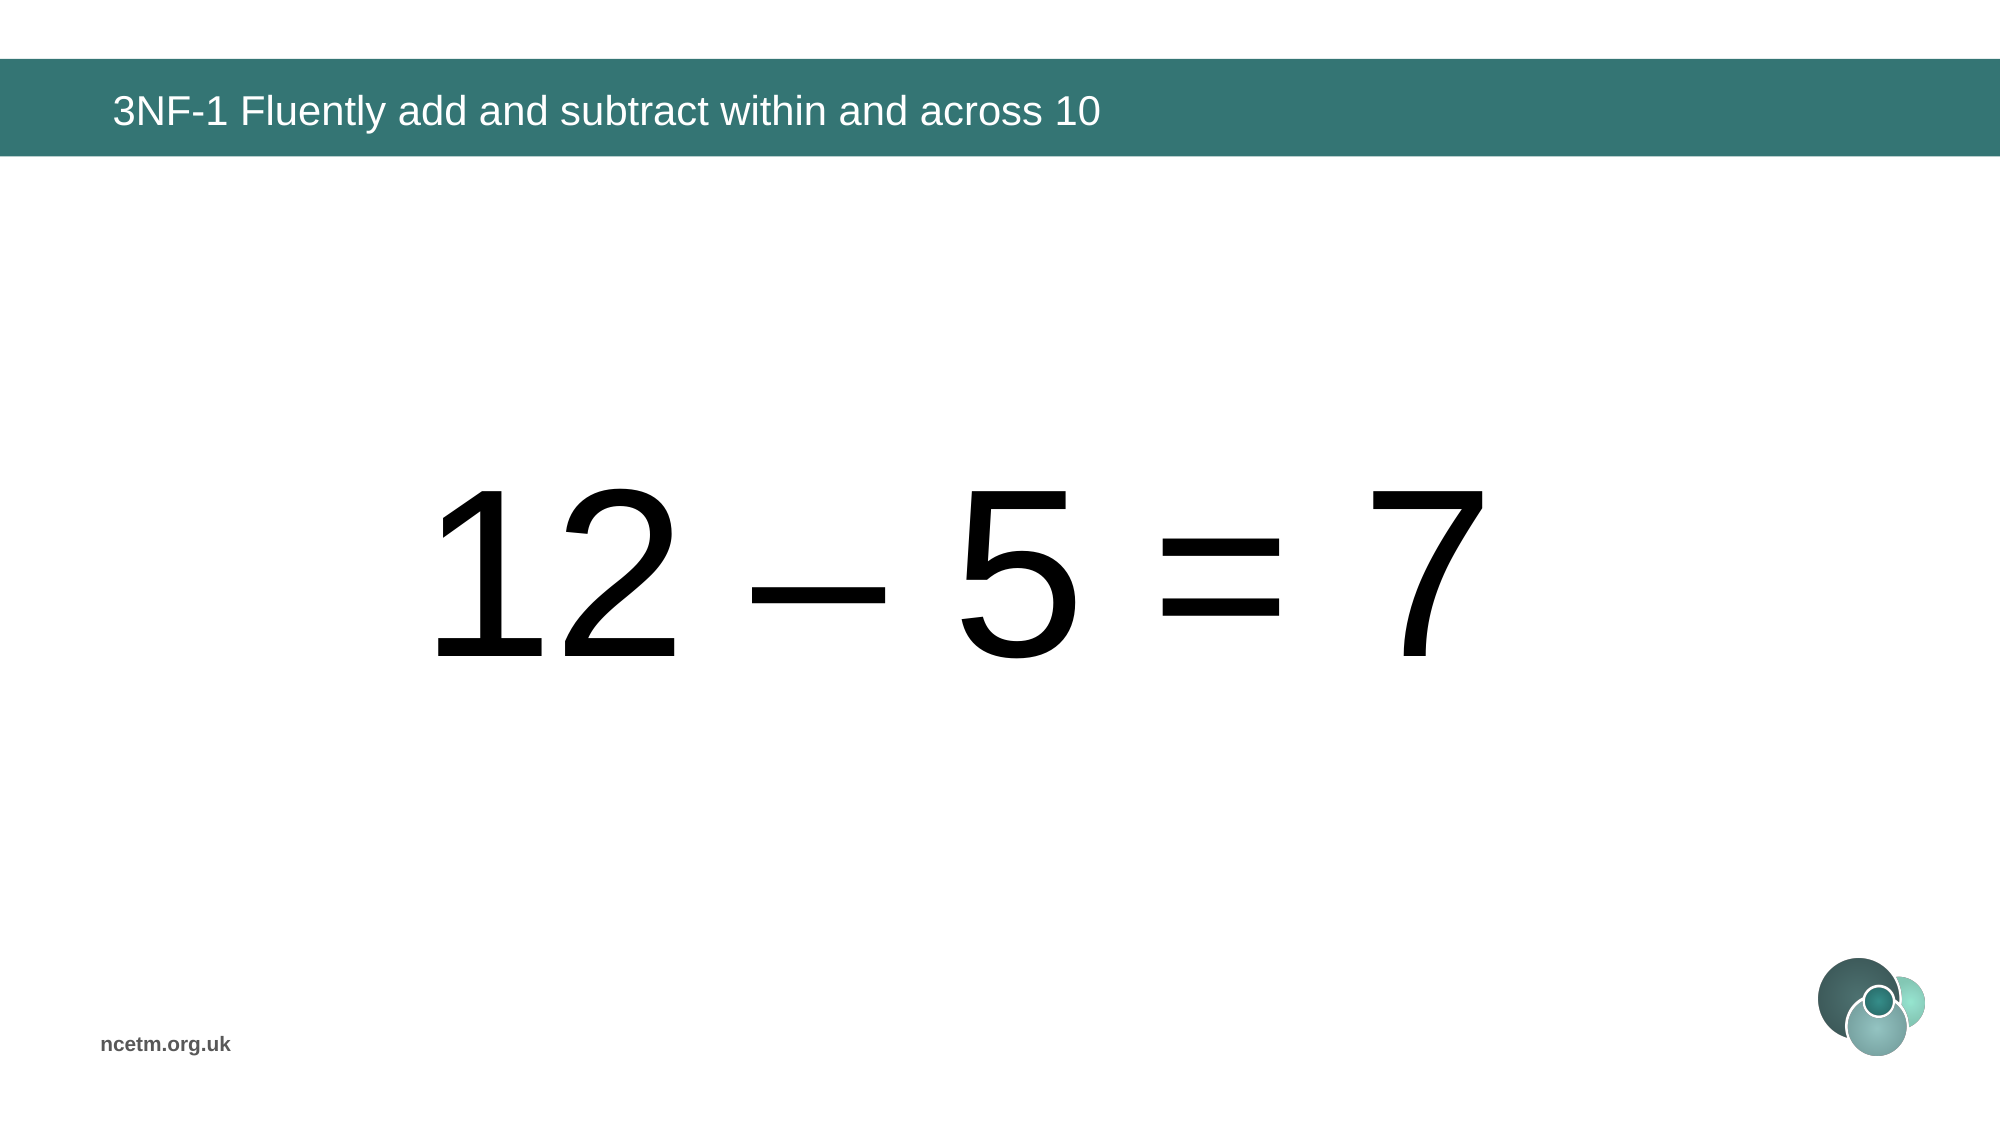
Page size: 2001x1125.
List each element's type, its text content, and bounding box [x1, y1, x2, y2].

title 3NF-1 Fluently add and subtract within and across 10 [97, 76, 1945, 147]
picture [1818, 958, 1925, 1056]
text_box 7 [1346, 409, 1510, 712]
text_box 12 – 5 = [405, 409, 1346, 712]
